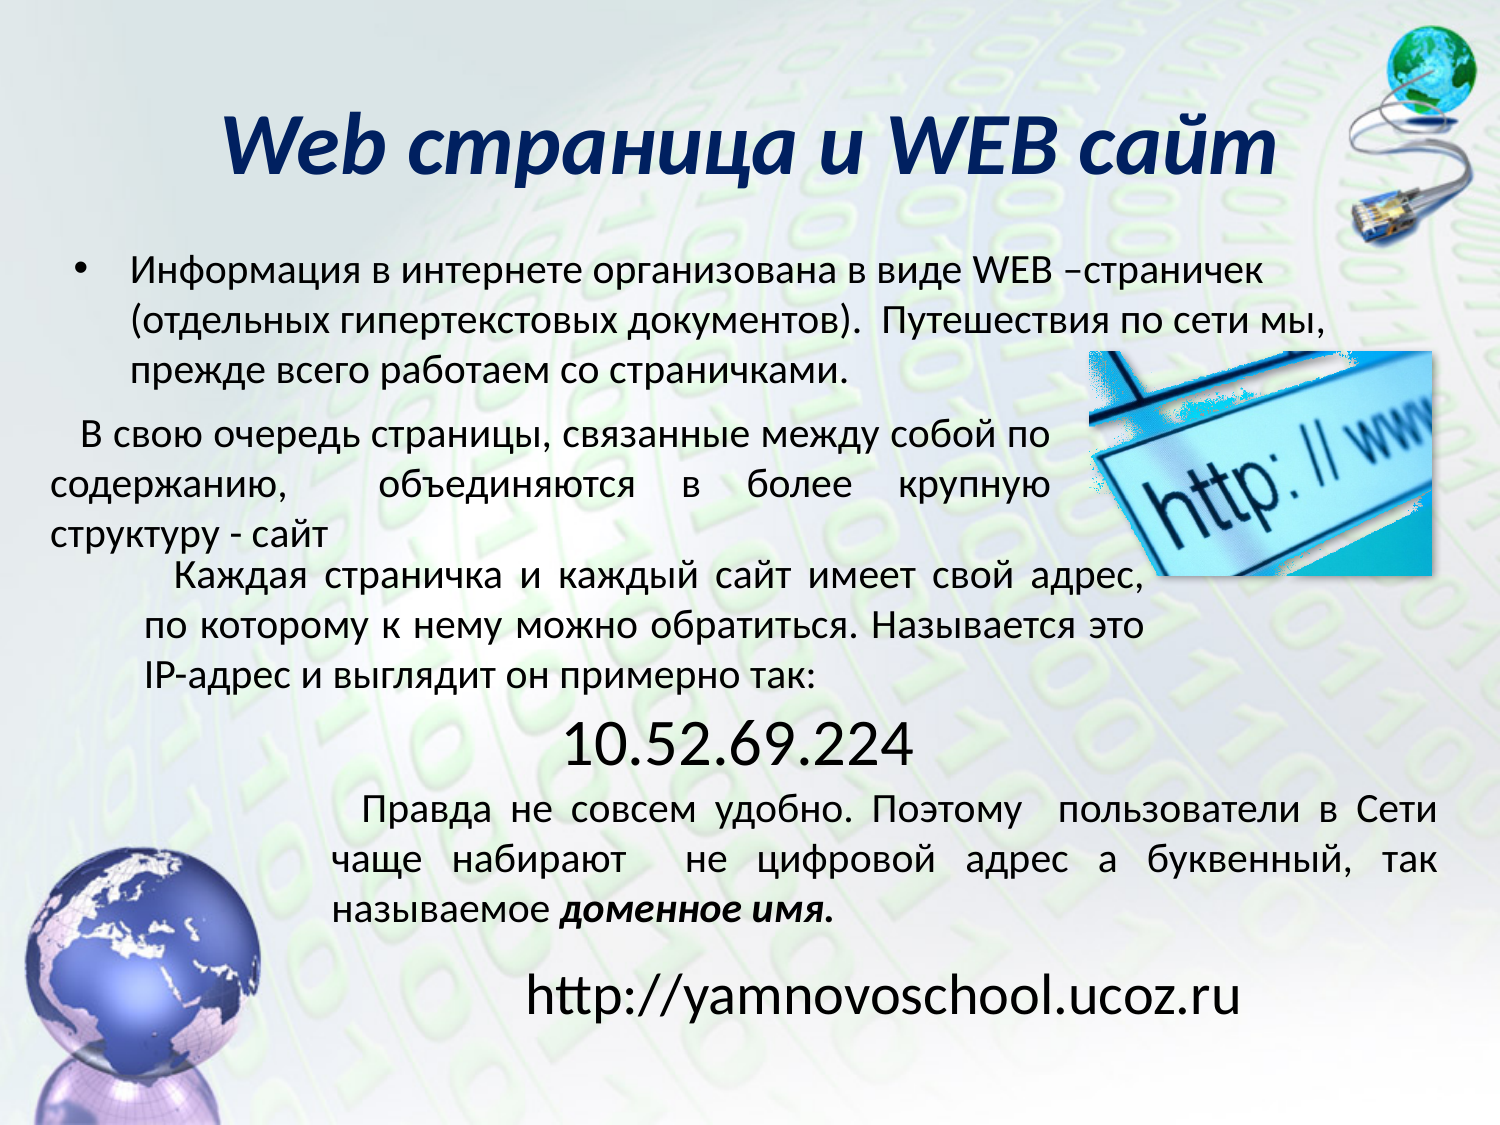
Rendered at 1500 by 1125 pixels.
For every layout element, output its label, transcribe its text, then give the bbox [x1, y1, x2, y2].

text_box 10.52.69.224 [515, 691, 1008, 773]
text_box Правда не совсем удобно. Поэтому пользователи в Сети чаще набирают не цифровой адрес а буквенный, так называемое доменное имя. [316, 773, 1454, 914]
text_box Каждая страничка и каждый сайт имеет свой адрес, по которому к нему можно обратиться. Называется это IP-адрес и выглядит он примерно так: [128, 539, 1161, 715]
text_box http://yamnovoschool.ucoz.ru [480, 949, 1383, 1043]
text_box В свою очередь страницы, связанные между собой по содержанию, объединяются в более крупную структуру - сайт [35, 398, 1067, 575]
picture [0, 0, 1500, 1125]
title Web страница и WEB сайт [75, 45, 1425, 233]
list Информация в интернете организована в виде WEB –страничек (отдельных гипертекстовых документов). Путешествия по сети мы, прежде всего работаем со страничками. [58, 234, 1383, 441]
